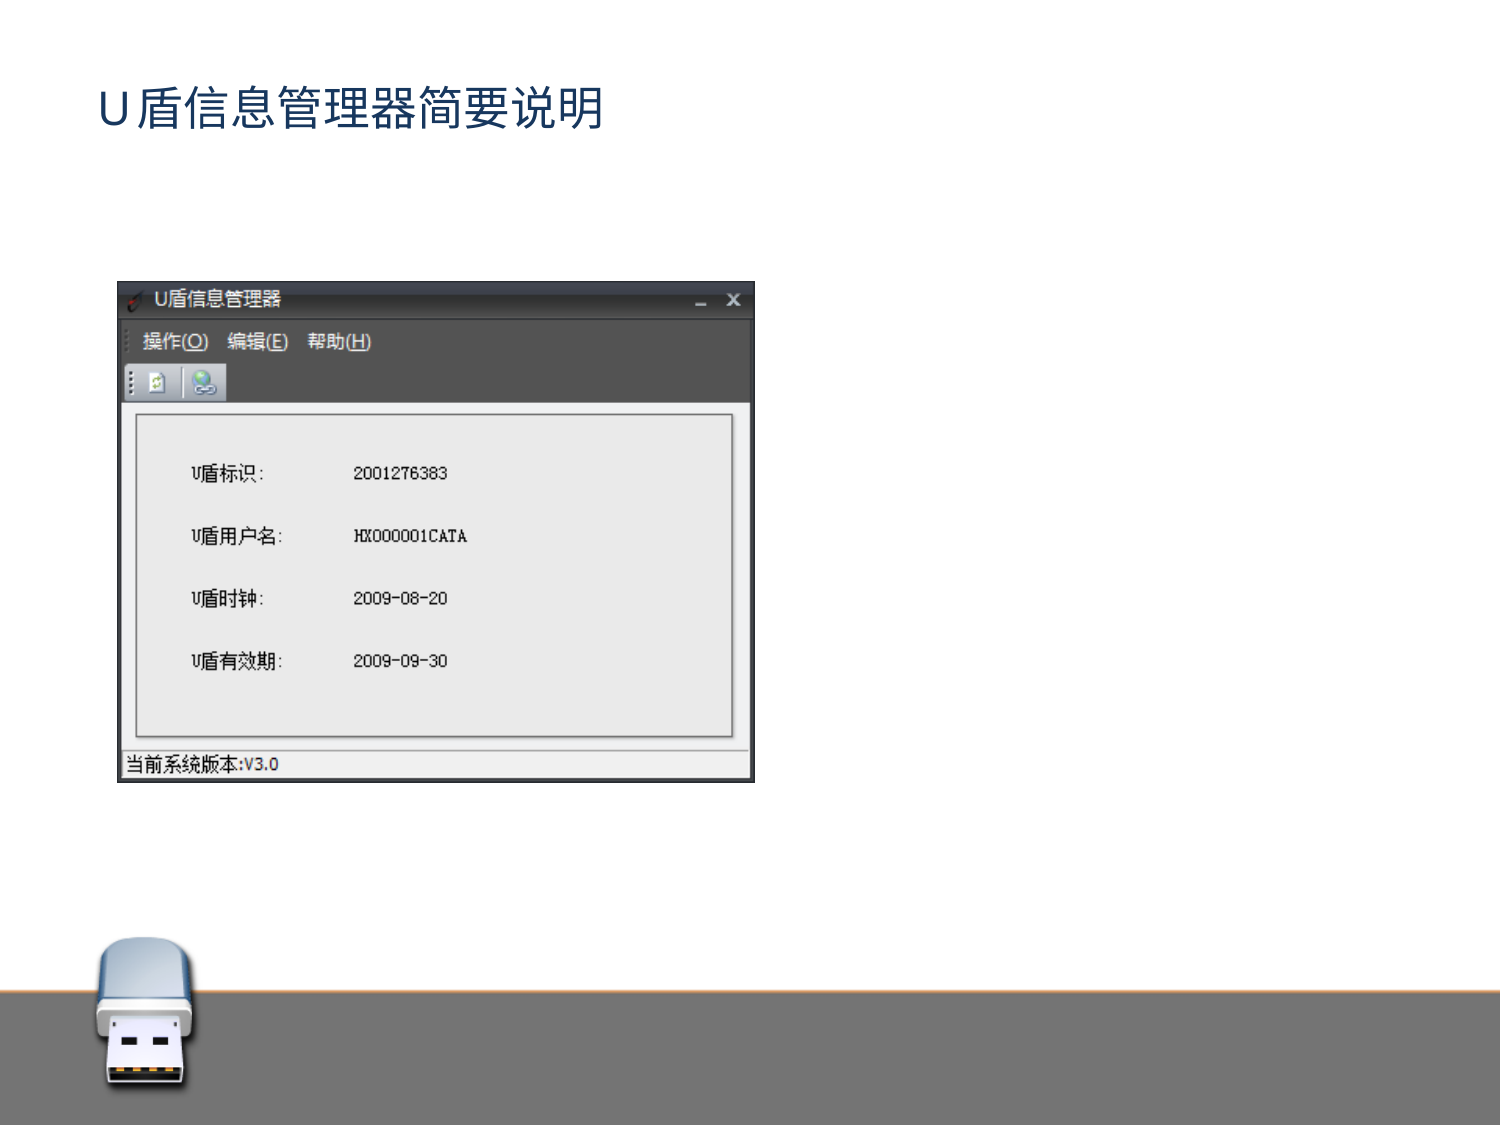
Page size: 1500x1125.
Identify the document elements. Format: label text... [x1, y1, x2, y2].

picture [0, 0, 1500, 1125]
title U盾信息管理器简要说明 [82, 70, 1432, 143]
